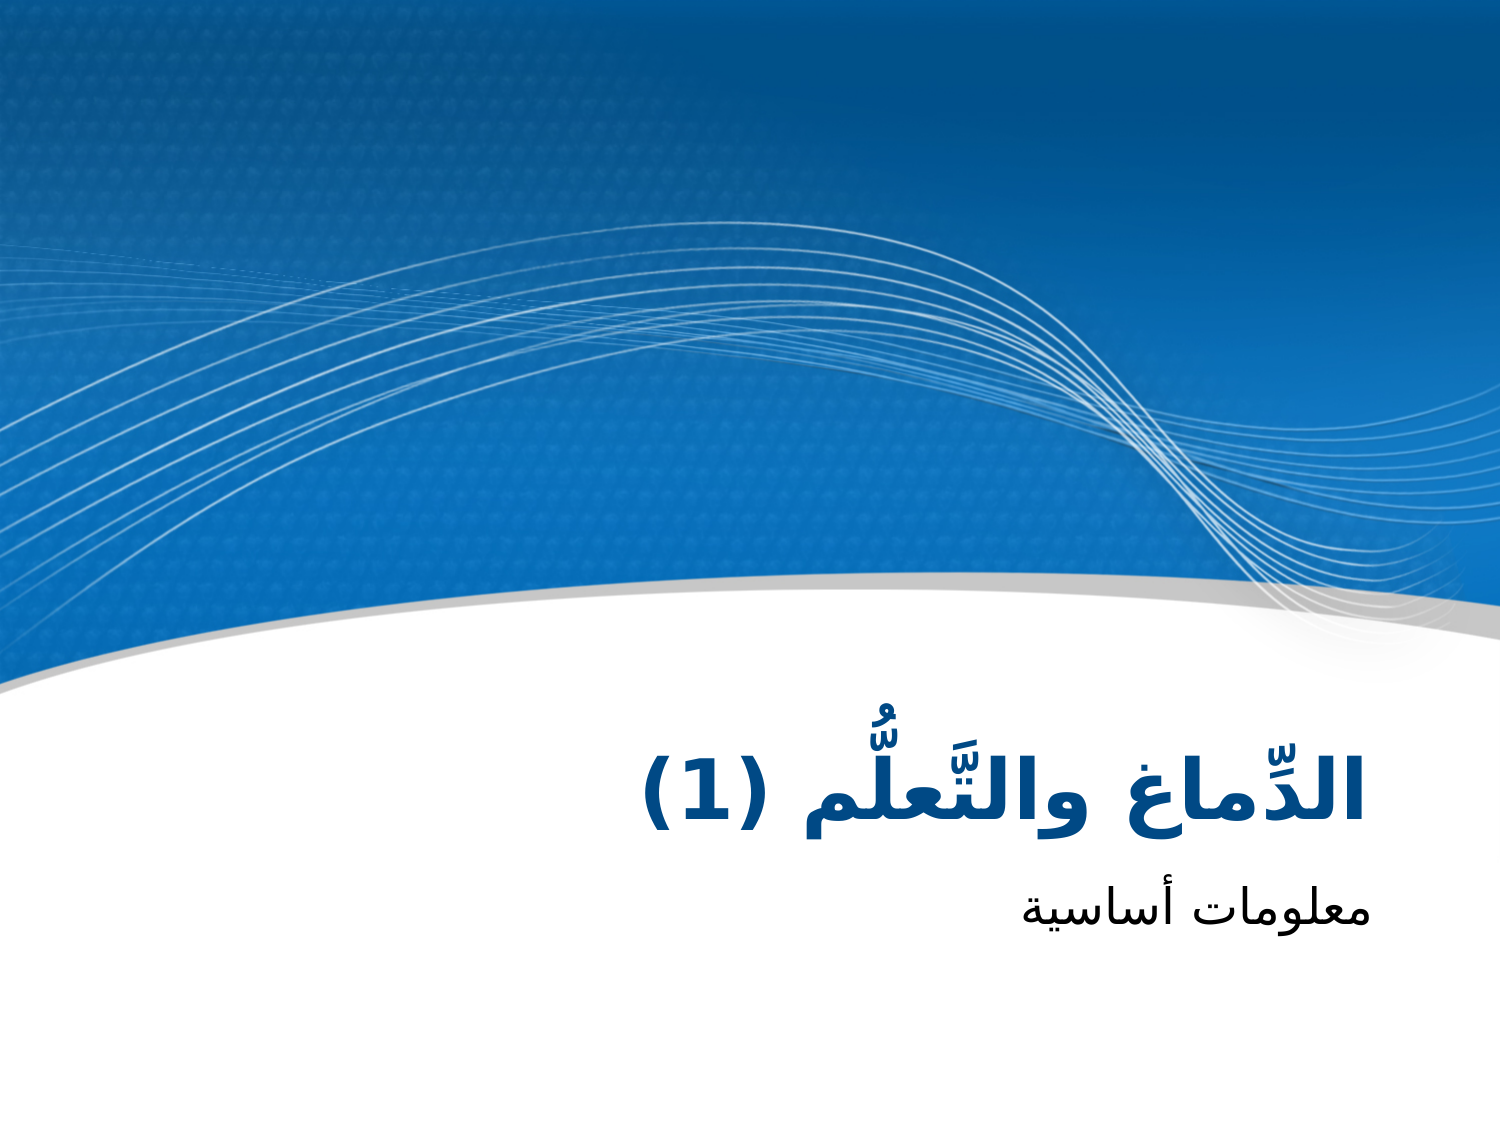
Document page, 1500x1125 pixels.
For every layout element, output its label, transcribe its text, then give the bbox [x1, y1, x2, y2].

subtitle معلومات أساسية [141, 866, 1374, 999]
picture [0, 0, 1500, 1125]
title الدِّماغ والتَّعلُّم (1) [141, 666, 1370, 845]
